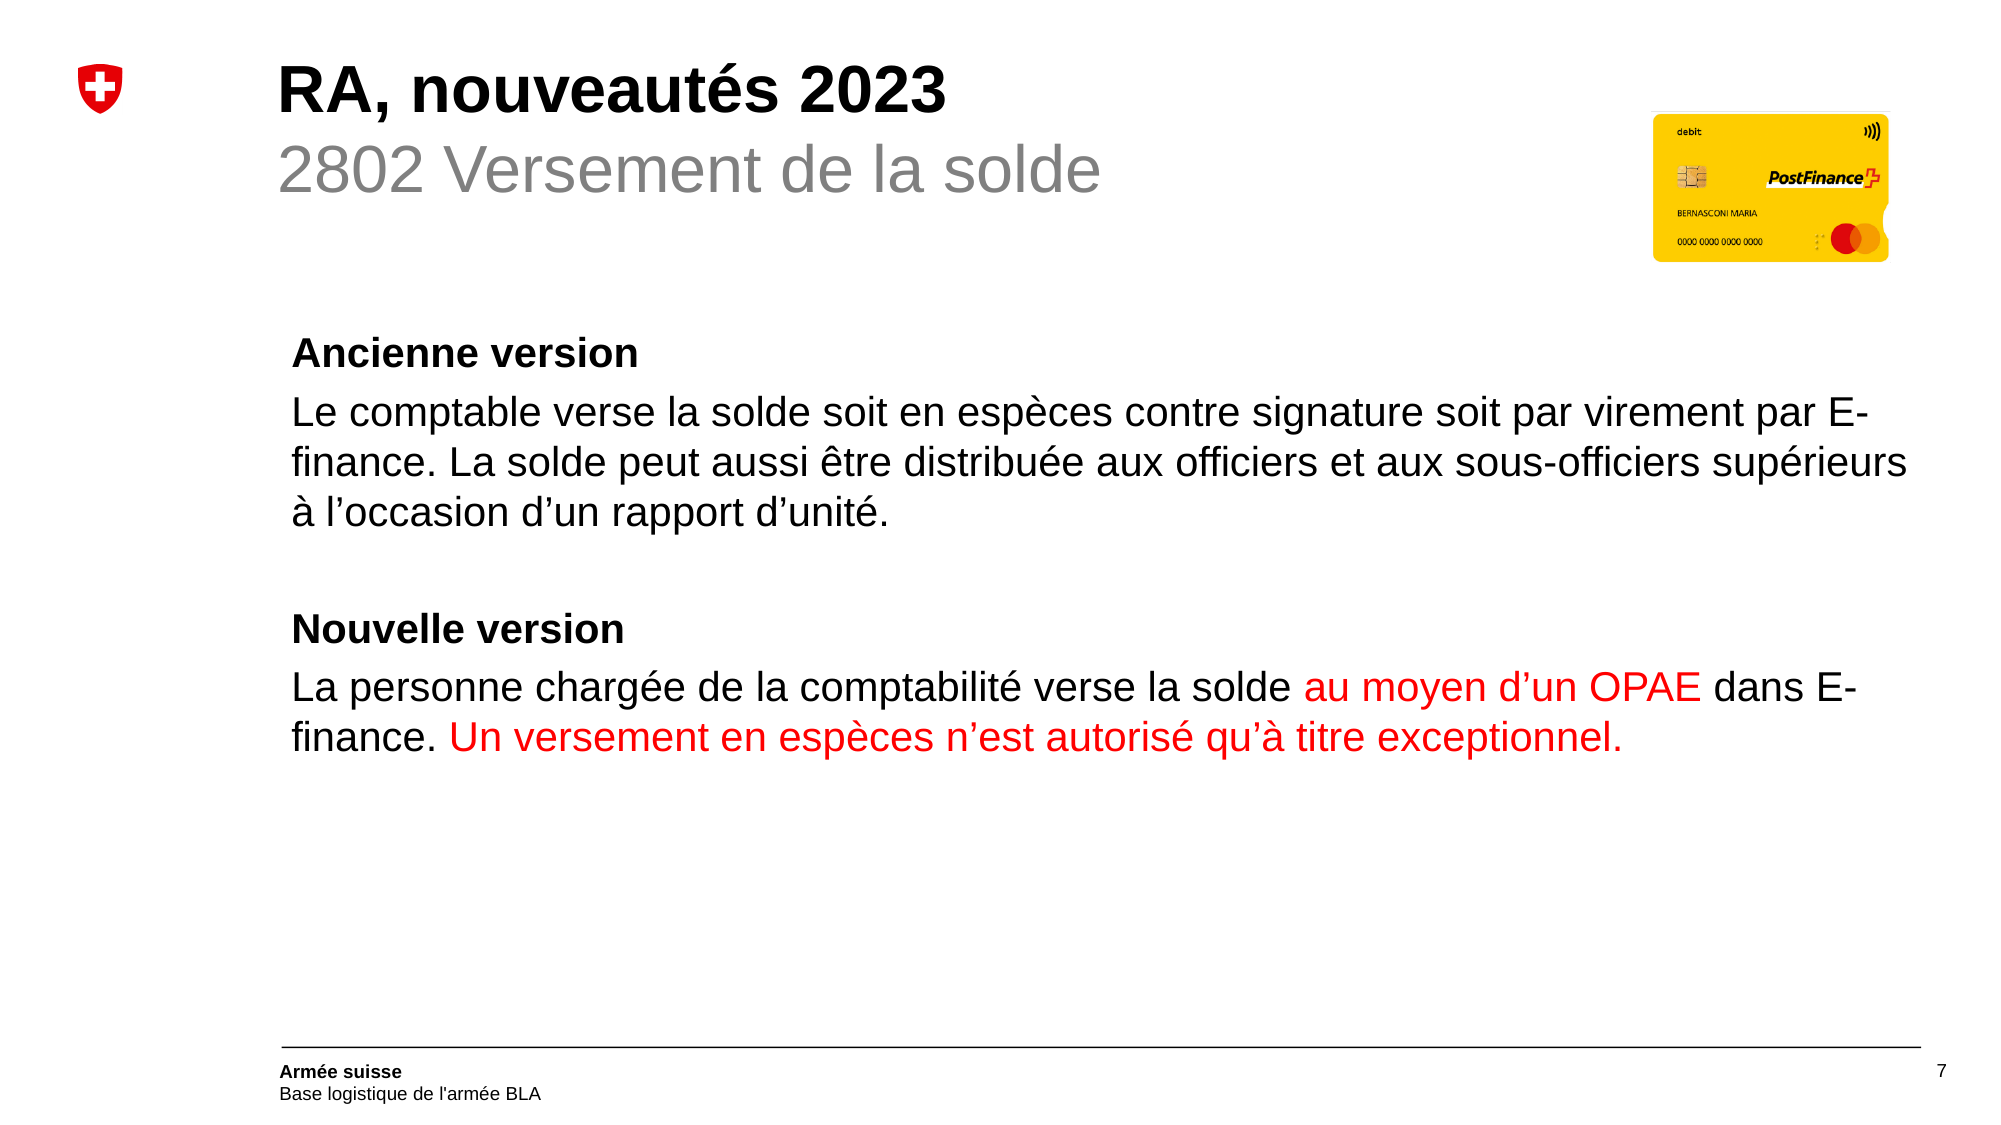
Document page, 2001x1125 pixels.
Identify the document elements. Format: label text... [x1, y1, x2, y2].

picture [78, 64, 123, 115]
picture [1651, 101, 1910, 277]
title RA, nouveautés 2023 2802 Versement de la solde [277, 45, 1910, 209]
list Ancienne version Le comptable verse la solde soit en espèces contre signature soit par virement par E-finance. La solde peut aussi être distribuée aux officiers et aux sous-officiers supérieurs à l’occasion d’un rapport d’unité. Nouvelle version La personne chargée de la comptabilité verse la solde au moyen d’un OPAE dans E-finance. Un versement en espèces n’est autorisé qu’à titre exceptionnel. [290, 326, 1910, 983]
